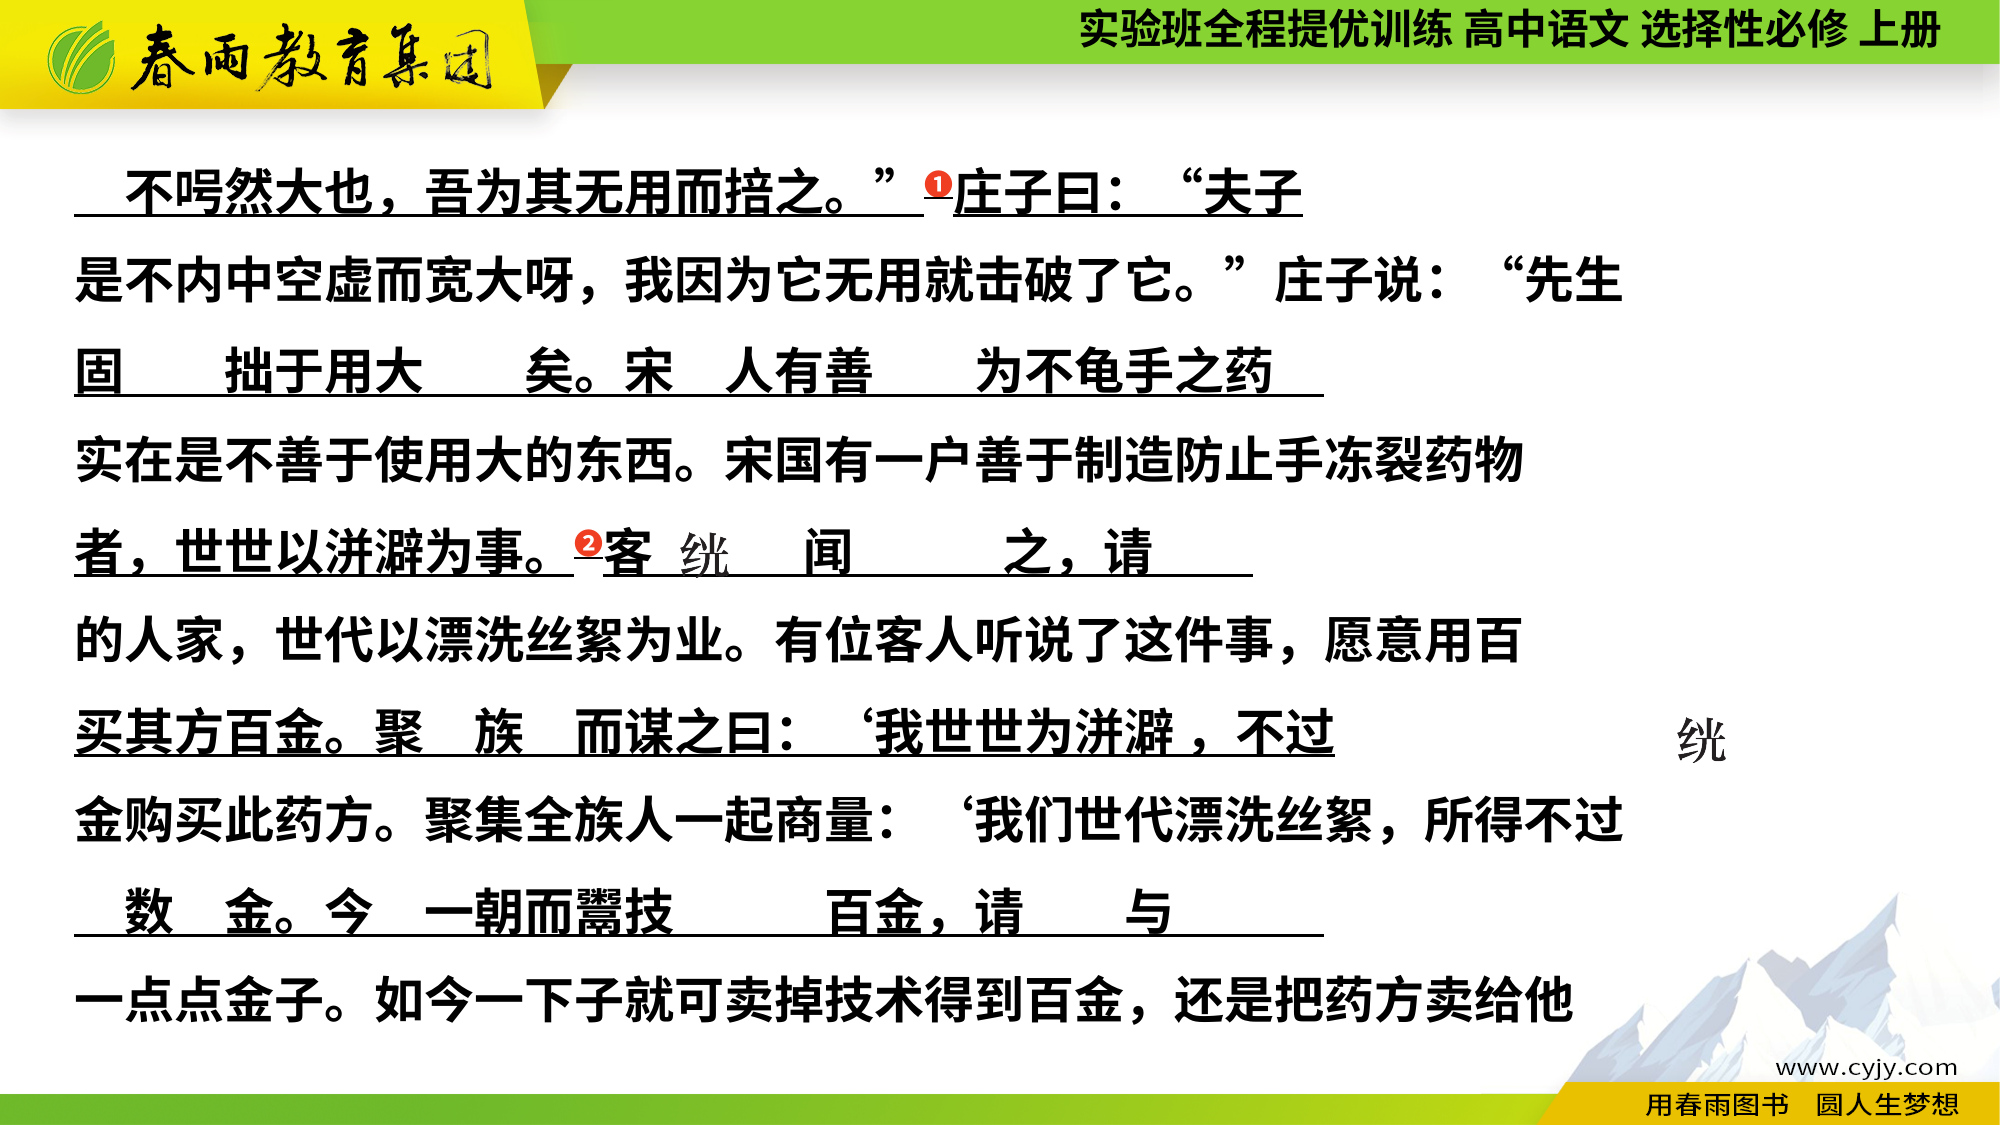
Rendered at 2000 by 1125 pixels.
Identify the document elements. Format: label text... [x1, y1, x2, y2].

picture [0, 0, 2000, 1125]
text_box 是不内中空虚而宽大呀，我因为它无用就击破了它。”庄子说：“先生 实在是不善于使用大的东西。宋国有一户善于制造防止手冻裂药物 的人家，世代以漂洗丝絮为业。有位客人听说了这件事，愿意用百 金购买此药方。聚集全族人一起商量：‘我们世代漂洗丝絮，所得不过 一点点金子。如今一下子就可卖掉技术得到百金，还是把药方卖给他 [59, 210, 1944, 1036]
